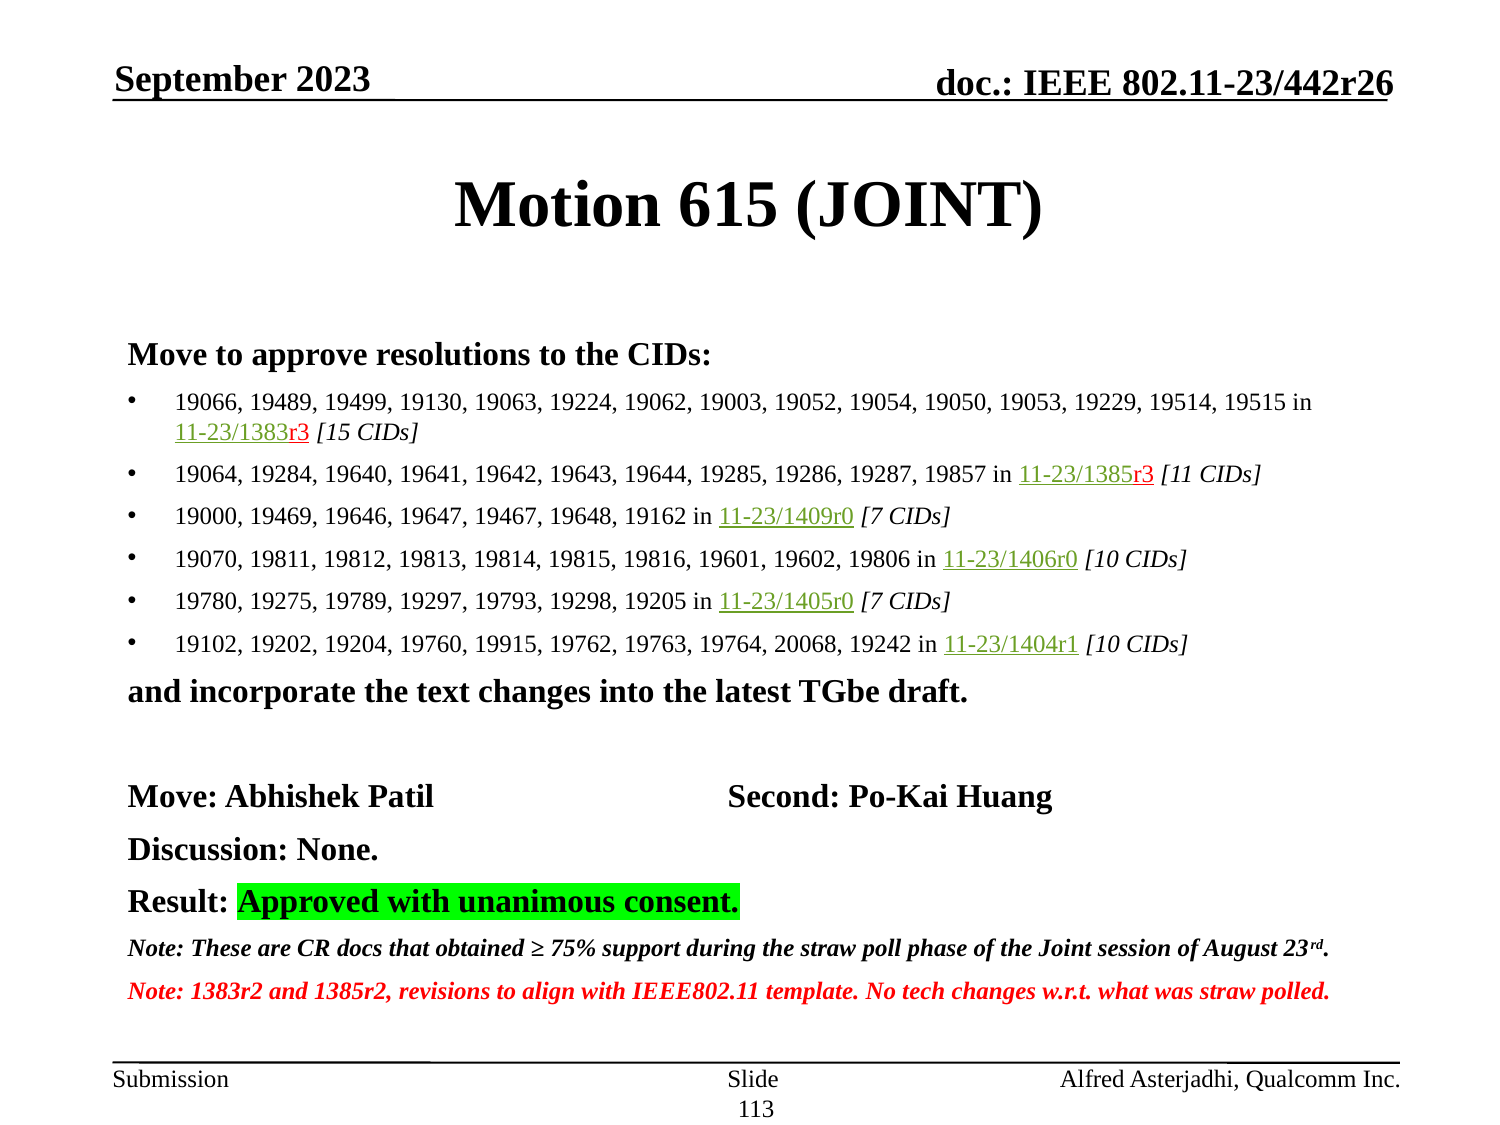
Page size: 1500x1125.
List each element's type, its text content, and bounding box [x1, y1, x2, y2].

footer Alfred Asterjadhi, Qualcomm Inc. [878, 1061, 1402, 1093]
slide_number Slide 113 [712, 1061, 800, 1123]
title Motion 615 (JOINT) [112, 112, 1388, 288]
list Move to approve resolutions to the CIDs: 19066, 19489, 19499, 19130, 19063, 19224, 19062, 19003, 19052, 19054, 19050, 19053, 19229, 19514, 19515 in 11-23/1383r3 [15 CIDs] 19064, 19284, 19640, 19641, 19642, 19643, 19644, 19285, 19286, 19287, 19857 in 11-23/1385r3 [11 CIDs] 19000, 19469, 19646, 19647, 19467, 19648, 19162 in 11-23/1409r0 [7 CIDs] 19070, 19811, 19812, 19813, 19814, 19815, 19816, 19601, 19602, 19806 in 11-23/1406r0 [10 CIDs] 19780, 19275, 19789, 19297, 19793, 19298, 19205 in 11-23/1405r0 [7 CIDs] 19102, 19202, 19204, 19760, 19915, 19762, 19763, 19764, 20068, 19242 in 11-23/1404r1 [10 CIDs] and incorporate the text changes into the latest TGbe draft. Move: Abhishek Patil Second: Po-Kai Huang Discussion: None. Result: Approved with unanimous consent. Note: These are CR docs that obtained ≥ 75% support during the straw poll phase of the Joint session of August 23rd. Note: 1383r2 and 1385r2, revisions to align with IEEE802.11 template. No tech changes w.r.t. what was straw polled. [112, 324, 1388, 1063]
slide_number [114, 54, 423, 100]
